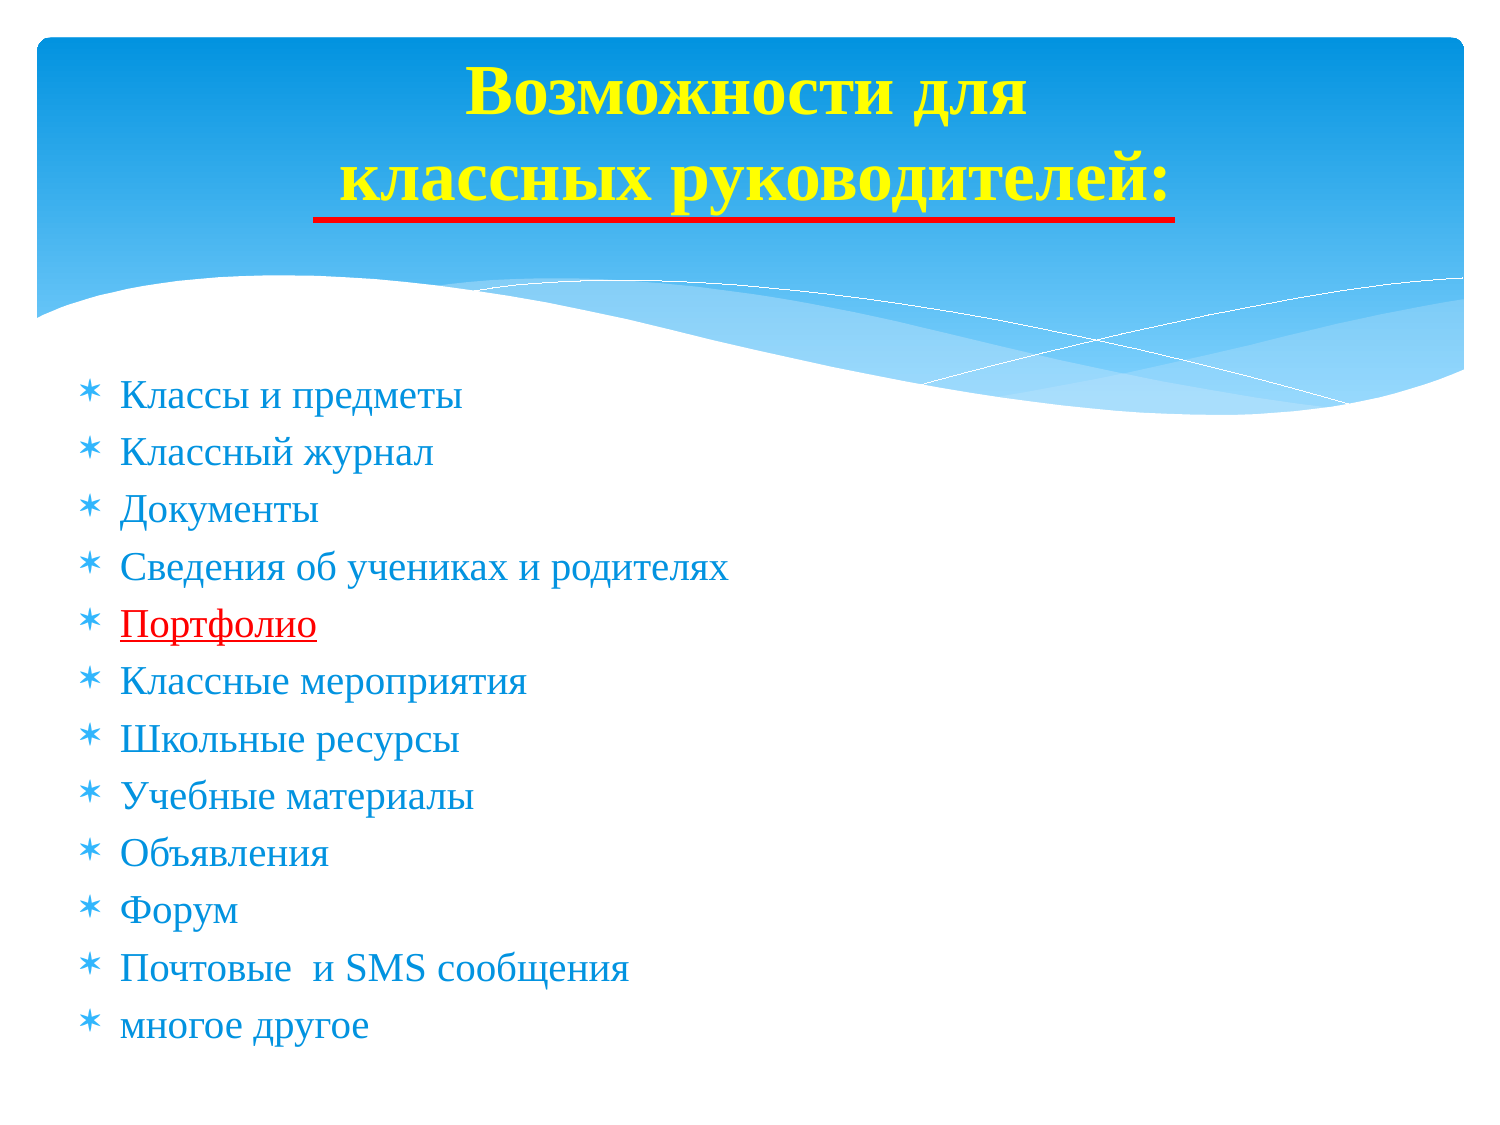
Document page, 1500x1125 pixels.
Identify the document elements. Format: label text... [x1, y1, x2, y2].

list Классы и предметы Классный журнал Документы Сведения об учениках и родителях Портфолио Классные мероприятия Школьные ресурсы Учебные материалы Объявления Форум Почтовые и SMS сообщения многое другое [64, 302, 1340, 1057]
title Возможности для классных руководителей: [35, 35, 1477, 223]
